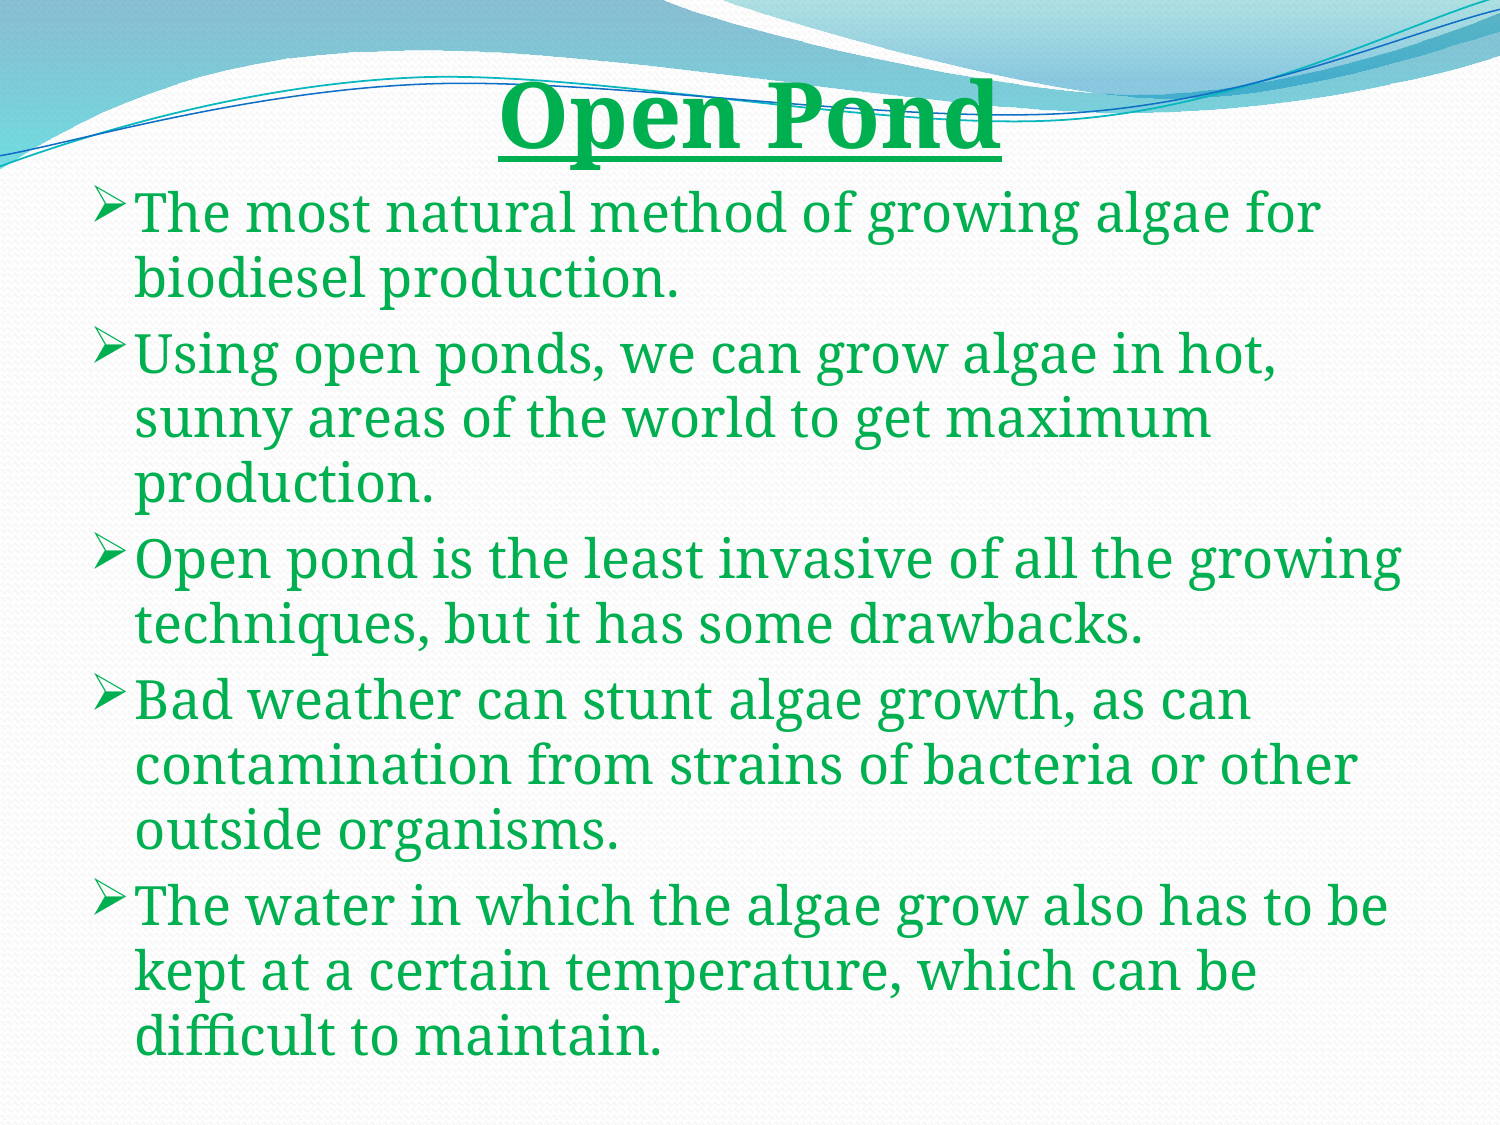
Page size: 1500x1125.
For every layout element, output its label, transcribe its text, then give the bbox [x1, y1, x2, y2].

list Open Pond The most natural method of growing algae for biodiesel production. Using open ponds, we can grow algae in hot, sunny areas of the world to get maximum production. Open pond is the least invasive of all the growing techniques, but it has some drawbacks. Bad weather can stunt algae growth, as can contamination from strains of bacteria or other outside organisms. The water in which the algae grow also has to be kept at a certain temperature, which can be difficult to maintain. [75, 50, 1425, 1038]
